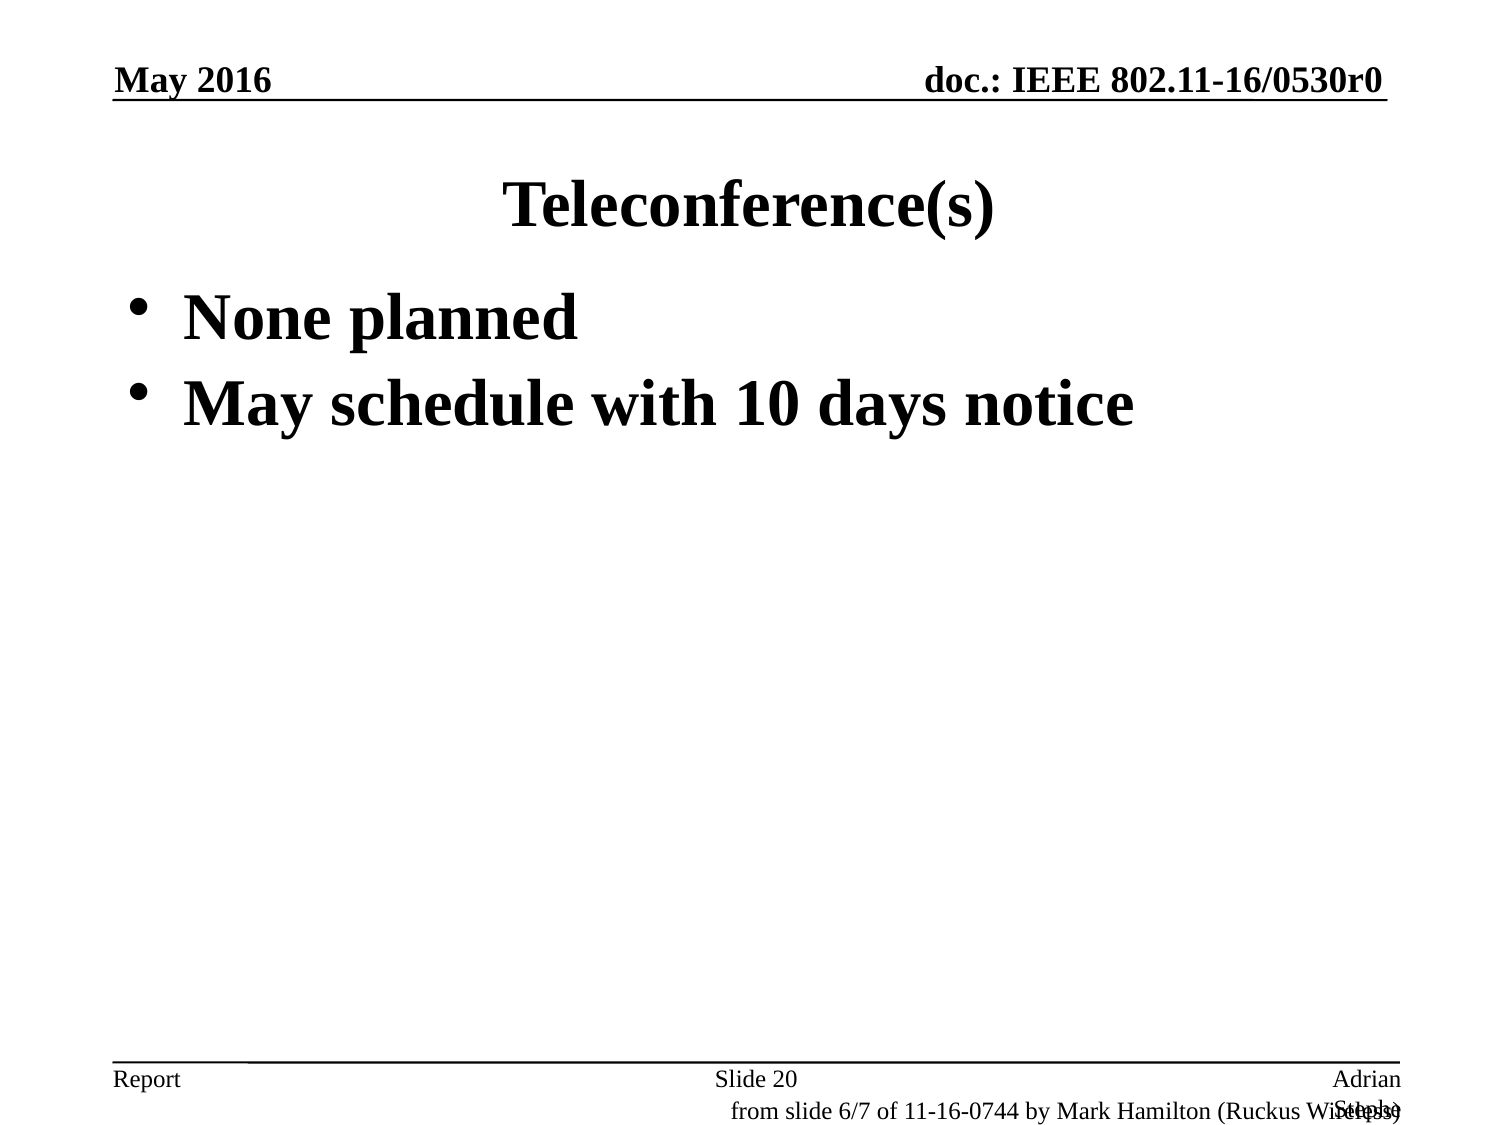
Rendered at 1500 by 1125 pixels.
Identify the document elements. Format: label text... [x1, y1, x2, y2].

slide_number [114, 54, 374, 101]
title Teleconference(s) [112, 112, 1388, 275]
footer Adrian Stephens, Intel Corporation [1324, 1061, 1402, 1093]
slide_number Slide 20 [711, 1061, 801, 1093]
list None planned May schedule with 10 days notice [112, 275, 1388, 1000]
text_box from slide 6/7 of 11-16-0744 by Mark Hamilton (Ruckus Wireless) [343, 1087, 1417, 1125]
